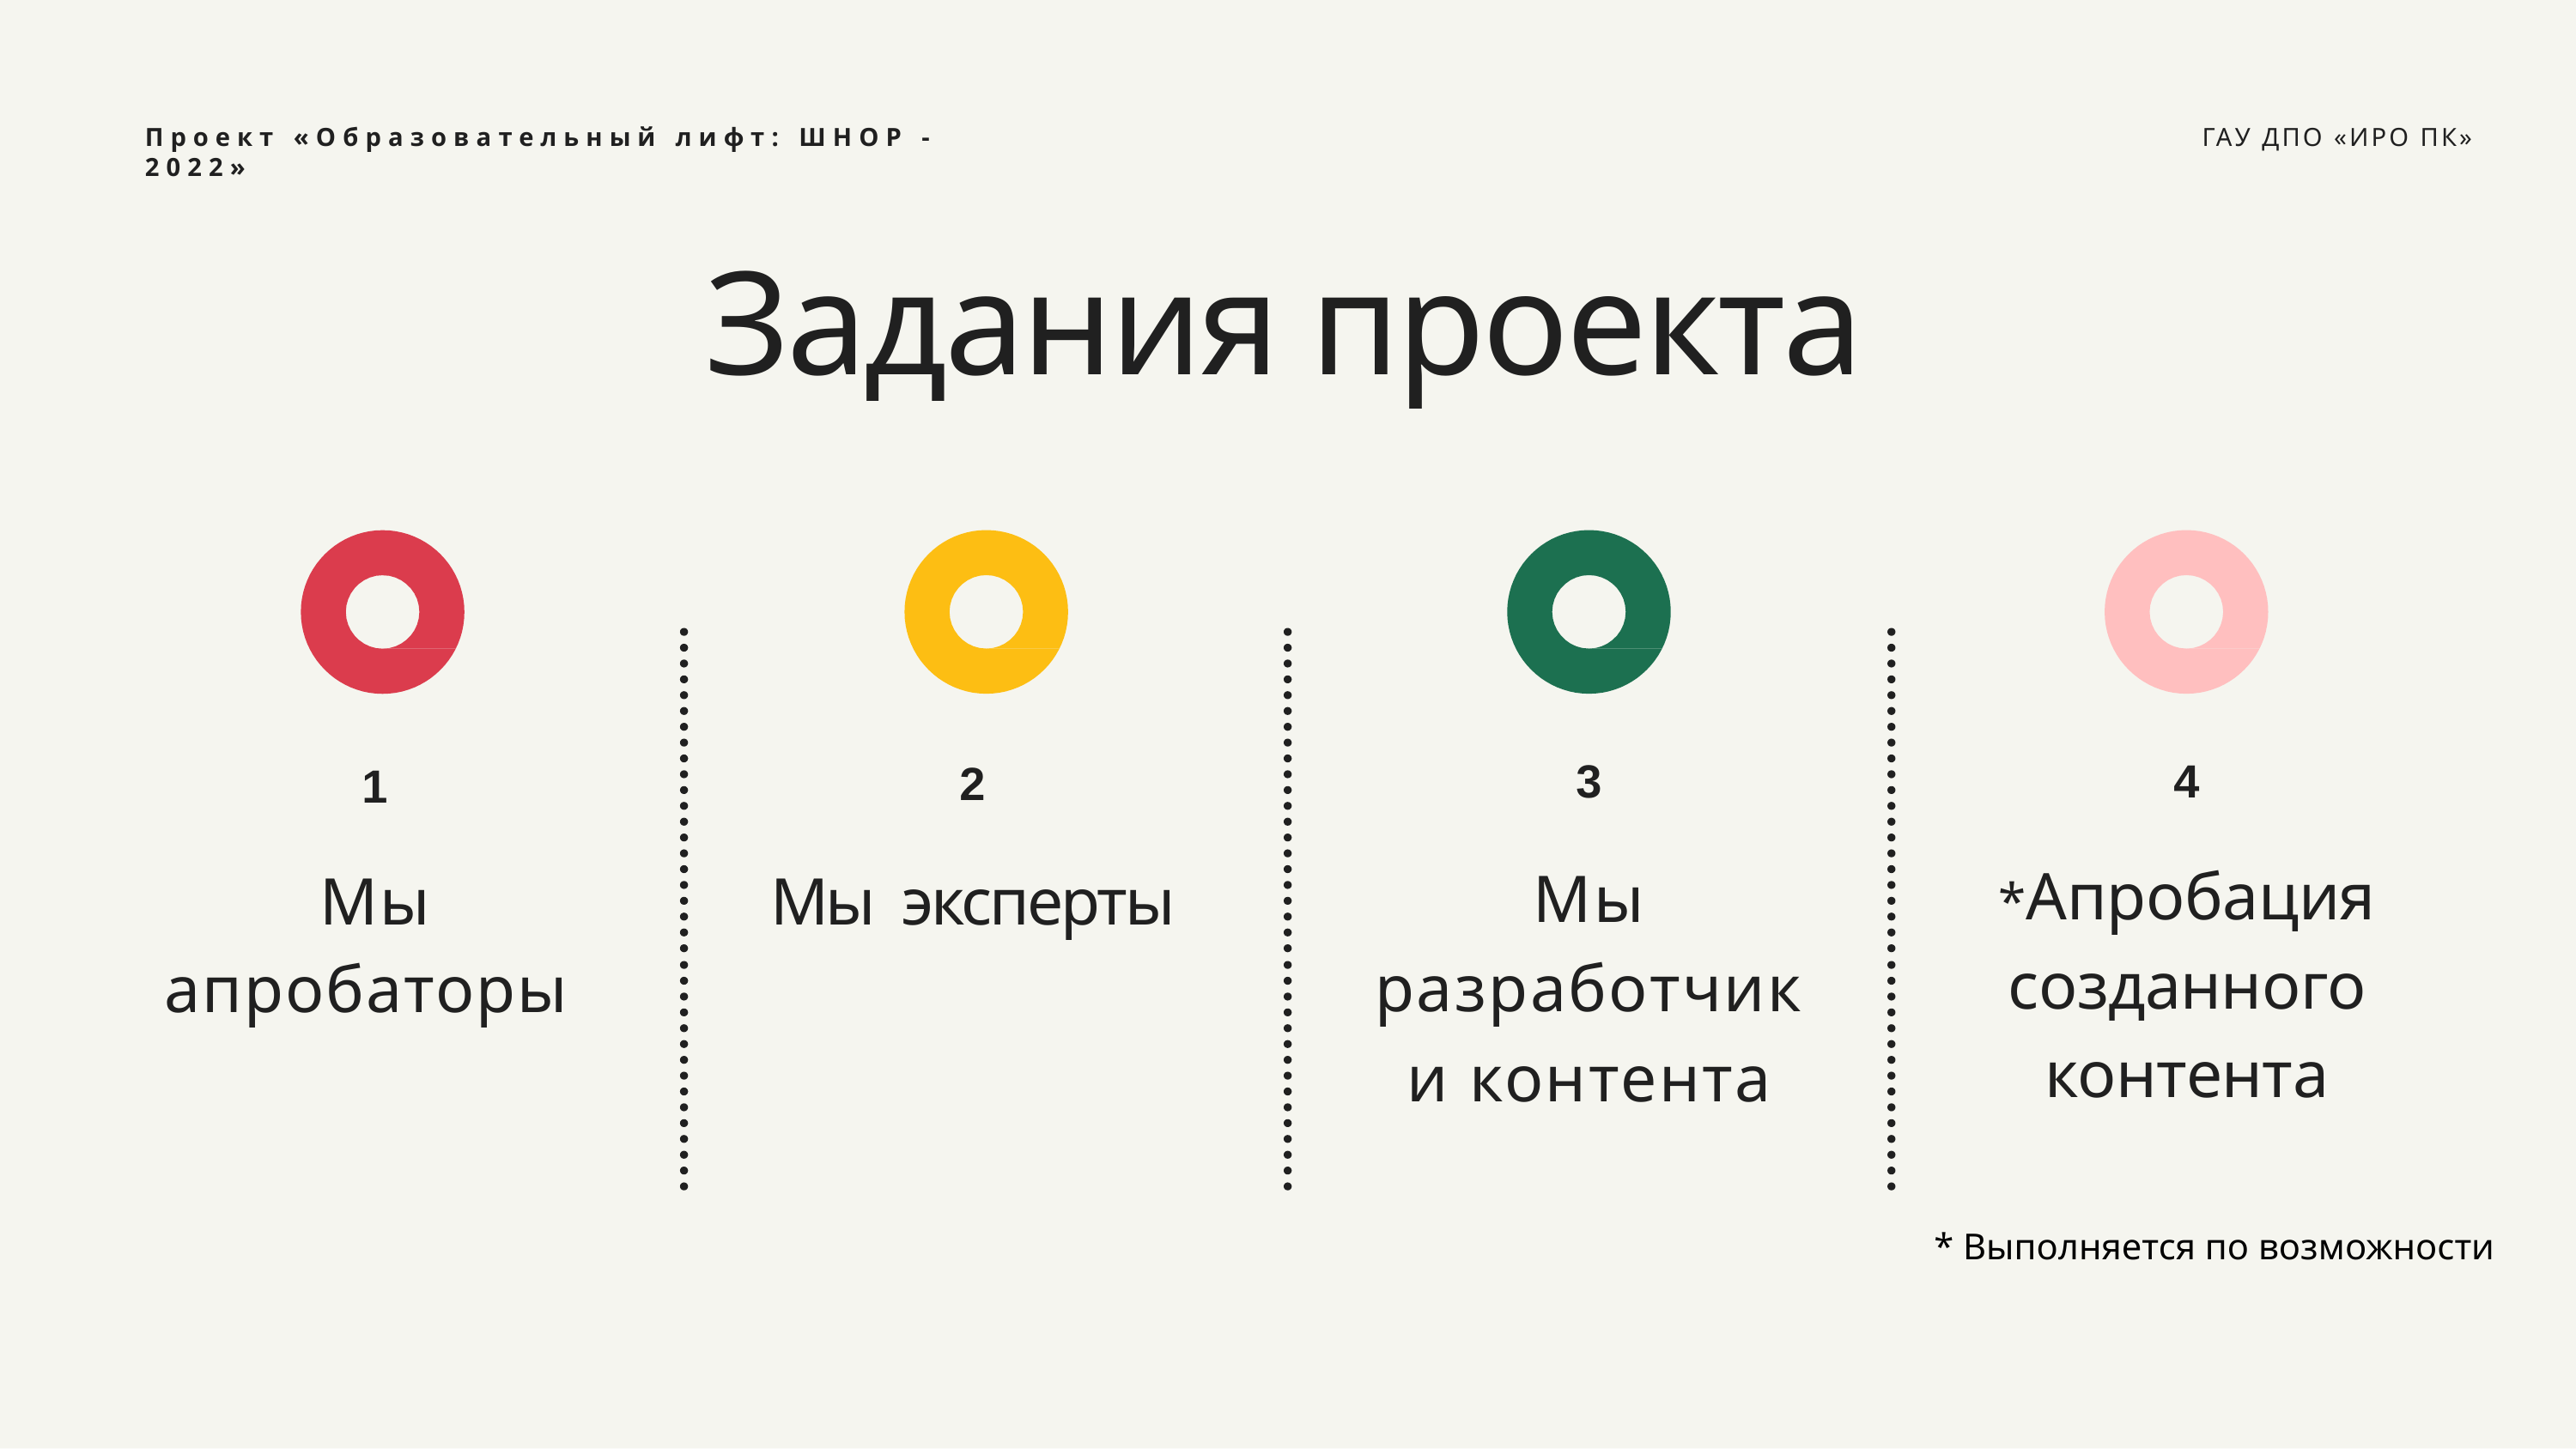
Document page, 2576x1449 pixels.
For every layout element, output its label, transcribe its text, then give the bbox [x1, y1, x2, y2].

text_box 4 *Апробация созданного контента [1978, 749, 2395, 1111]
text_box [679, 1150, 689, 1159]
text_box [679, 1119, 689, 1127]
text_box [1283, 1150, 1292, 1159]
text_box [1887, 896, 1896, 905]
text_box [1283, 1167, 1292, 1175]
text_box [1887, 738, 1896, 747]
text_box 3 Мы разработчики контента [1356, 749, 1822, 1115]
text_box [1283, 1087, 1292, 1096]
text_box [1283, 896, 1292, 905]
text_box [1283, 785, 1292, 794]
text_box [679, 1182, 689, 1191]
text_box [1283, 802, 1292, 810]
text_box [1887, 834, 1896, 842]
text_box [1283, 723, 1292, 731]
text_box [1887, 659, 1896, 668]
text_box [1283, 928, 1292, 937]
text_box [679, 896, 689, 905]
text_box [1283, 1119, 1292, 1127]
text_box [1283, 643, 1292, 652]
text_box [1887, 1024, 1896, 1033]
text_box [679, 1135, 689, 1143]
text_box [679, 1056, 689, 1064]
text_box [679, 643, 689, 652]
text_box [1887, 912, 1896, 921]
text_box [679, 928, 689, 937]
text_box [679, 1071, 689, 1080]
text_box [1887, 1182, 1896, 1191]
text_box [1283, 849, 1292, 858]
text_box [1887, 961, 1896, 969]
text_box [1887, 675, 1896, 684]
text_box [679, 944, 689, 953]
text_box [679, 738, 689, 747]
text_box [1887, 643, 1896, 652]
text_box [1283, 1040, 1292, 1048]
text_box [679, 1008, 689, 1016]
text_box [1283, 1024, 1292, 1033]
text_box [1283, 912, 1292, 921]
text_box [679, 754, 689, 763]
text_box [679, 1087, 689, 1096]
text_box [1283, 1056, 1292, 1064]
text_box [1887, 849, 1896, 858]
title Задания проекта [267, 229, 2300, 474]
text_box [1283, 691, 1292, 700]
text_box [904, 530, 1068, 694]
text_box [1887, 706, 1896, 715]
text_box [1283, 881, 1292, 889]
text_box [1887, 1150, 1896, 1159]
text_box [1283, 961, 1292, 969]
text_box [1283, 754, 1292, 763]
text_box [1887, 976, 1896, 985]
text_box [679, 1103, 689, 1112]
text_box 2 Мы эксперты [739, 752, 1206, 938]
text_box [679, 992, 689, 1001]
text_box [1887, 627, 1896, 636]
text_box [1887, 770, 1896, 779]
text_box [679, 802, 689, 810]
text_box [679, 659, 689, 668]
text_box [1887, 881, 1896, 889]
text_box [1887, 1103, 1896, 1112]
text_box [1887, 1056, 1896, 1064]
text_box [1283, 675, 1292, 684]
text_box [679, 864, 689, 874]
text_box [1507, 530, 1671, 694]
text_box [1283, 770, 1292, 779]
text_box [679, 1024, 689, 1033]
text_box [1887, 785, 1896, 794]
text_box [1887, 754, 1896, 763]
text_box [679, 785, 689, 794]
text_box [1887, 928, 1896, 937]
text_box [679, 912, 689, 921]
text_box [1283, 659, 1292, 668]
text_box [1283, 1103, 1292, 1112]
text_box [679, 817, 689, 826]
text_box 1 Мы апробаторы [143, 755, 607, 1026]
text_box [679, 723, 689, 731]
text_box [1887, 1040, 1896, 1048]
text_box [1283, 976, 1292, 985]
text_box [679, 770, 689, 779]
text_box [1283, 627, 1292, 636]
text_box [679, 627, 689, 636]
text_box [1887, 802, 1896, 810]
text_box [679, 706, 689, 715]
text_box ГАУ ДПО «ИРО ПК» [2200, 119, 2489, 184]
text_box [2105, 530, 2269, 694]
text_box [1887, 817, 1896, 826]
text_box [1283, 1008, 1292, 1016]
text_box [679, 1040, 689, 1048]
text_box [1887, 1167, 1896, 1175]
text_box [1283, 817, 1292, 826]
text_box [1283, 738, 1292, 747]
text_box [1887, 1008, 1896, 1016]
text_box [1283, 944, 1292, 953]
text_box [1887, 944, 1896, 953]
text_box [1283, 864, 1292, 874]
text_box [679, 961, 689, 969]
text_box [301, 530, 465, 694]
text_box [679, 691, 689, 700]
text_box [1283, 834, 1292, 842]
text_box Проект «Образовательный лифт: ШНОР - 2022» [143, 119, 966, 182]
text_box * Выполняется по возможности [1921, 1216, 2515, 1273]
text_box [679, 675, 689, 684]
text_box [679, 1167, 689, 1175]
text_box [1887, 864, 1896, 874]
text_box [1887, 992, 1896, 1001]
text_box [679, 881, 689, 889]
text_box [1283, 1182, 1292, 1191]
text_box [1283, 1135, 1292, 1143]
text_box [1887, 723, 1896, 731]
text_box [1887, 1135, 1896, 1143]
text_box [1283, 1071, 1292, 1080]
text_box [679, 834, 689, 842]
text_box [1283, 706, 1292, 715]
text_box [1283, 992, 1292, 1001]
text_box [1887, 691, 1896, 700]
text_box [1887, 1087, 1896, 1096]
text_box [679, 976, 689, 985]
text_box [1887, 1119, 1896, 1127]
text_box [679, 849, 689, 858]
text_box [1887, 1071, 1896, 1080]
